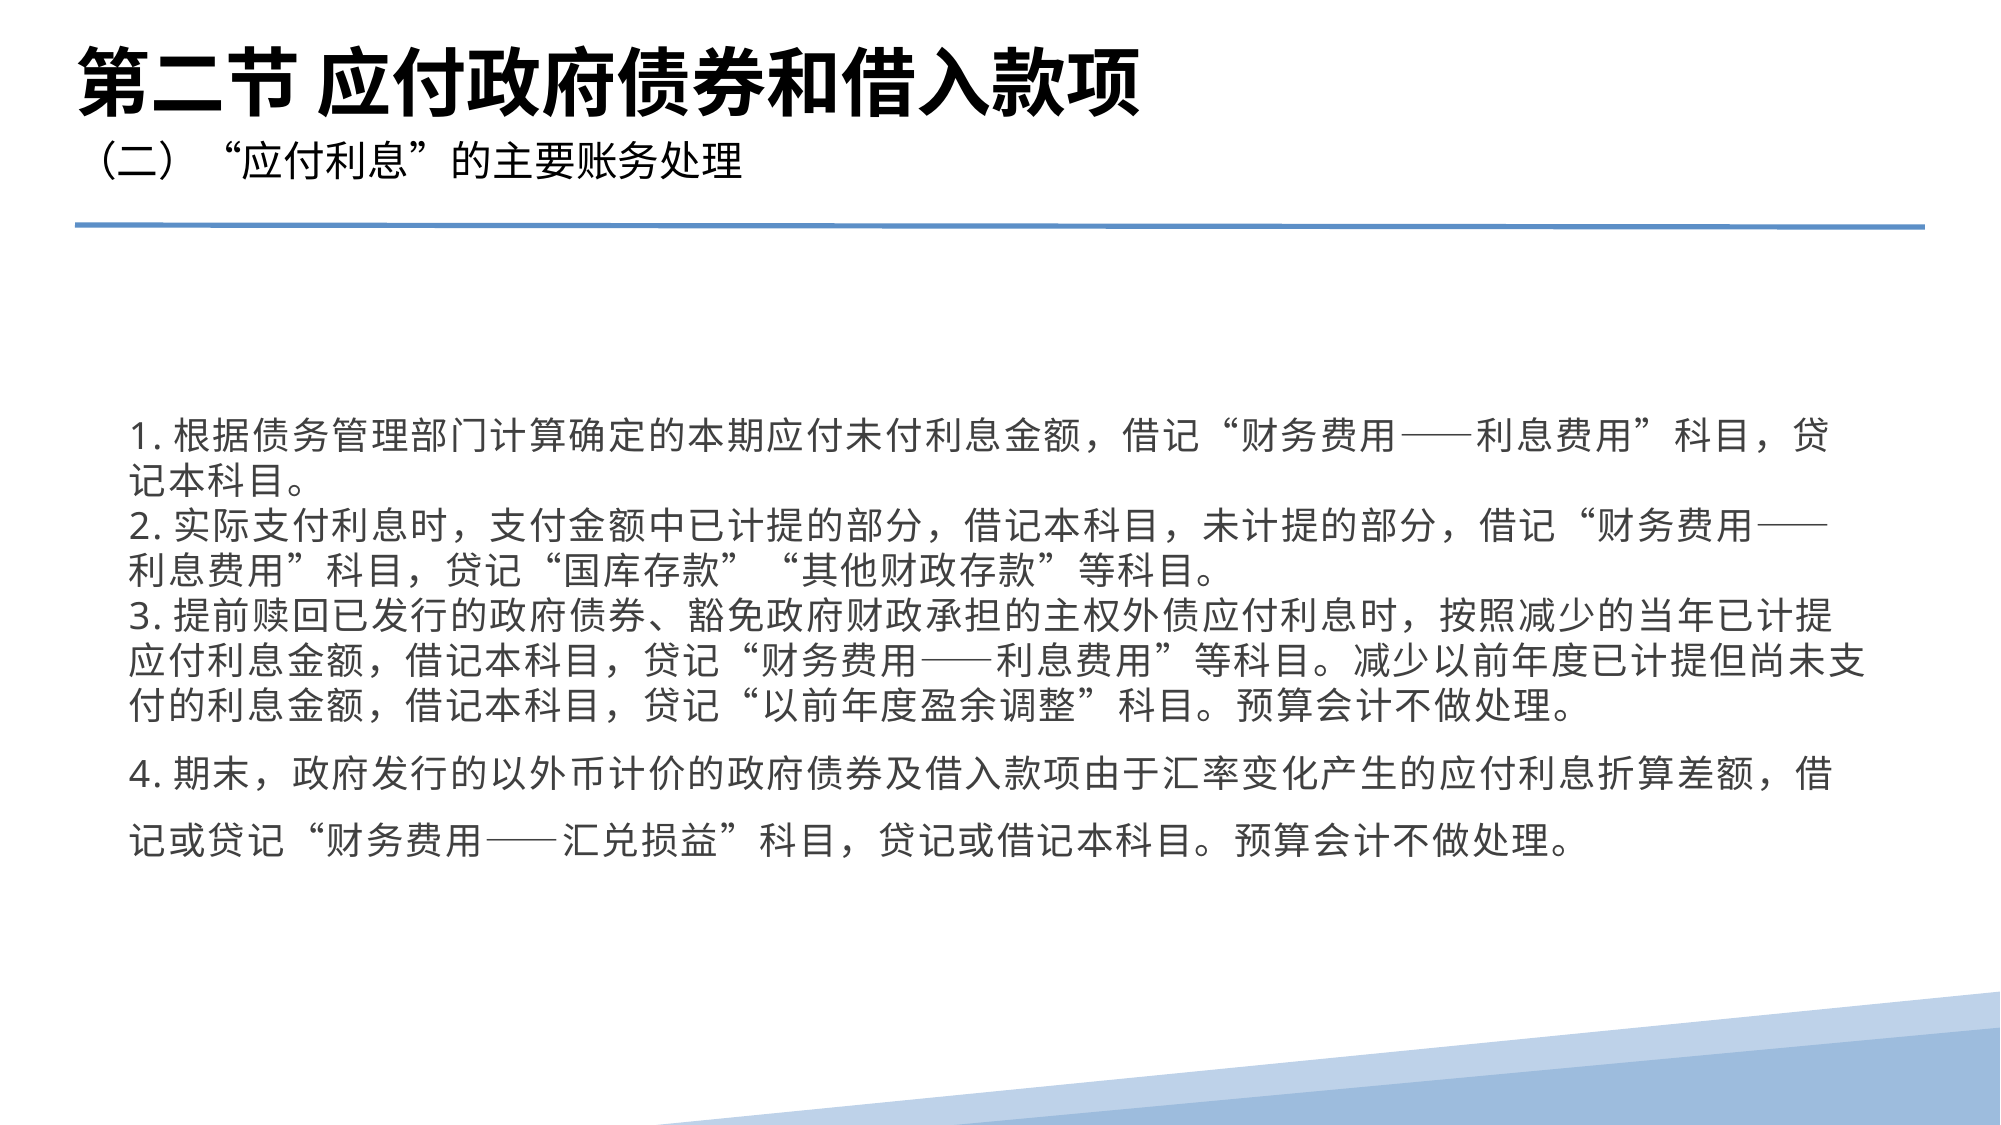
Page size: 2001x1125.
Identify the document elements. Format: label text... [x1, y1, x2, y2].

text_box （二）“应付利息”的主要账务处理 [75, 124, 1925, 200]
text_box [656, 991, 2000, 1125]
text_box 第二节 应付政府债券和借入款项 [75, 24, 1925, 124]
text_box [74, 224, 1925, 228]
text_box 1.根据债务管理部门计算确定的本期应付未付利息金额，借记“财务费用——利息费用”科目，贷记本科目。 2.实际支付利息时，支付金额中已计提的部分，借记本科目，未计提的部分，借记“财务费用——利息费用”科目，贷记“国库存款”“其他财政存款”等科目。 3.提前赎回已发行的政府债券、豁免政府财政承担的主权外债应付利息时，按照减少的当年已计提应付利息金额，借记本科目，贷记“财务费用——利息费用”等科目。减少以前年度已计提但尚未支付的利息金额，借记本科目，贷记“以前年度盈余调整”科目。预算会计不做处理。 4.期末，政府发行的以外币计价的政府债券及借入款项由于汇率变化产生的应付利息折算差额，借记或贷记“财务费用——汇兑损益”科目，贷记或借记本科目。预算会计不做处理。 [118, 269, 1879, 1005]
